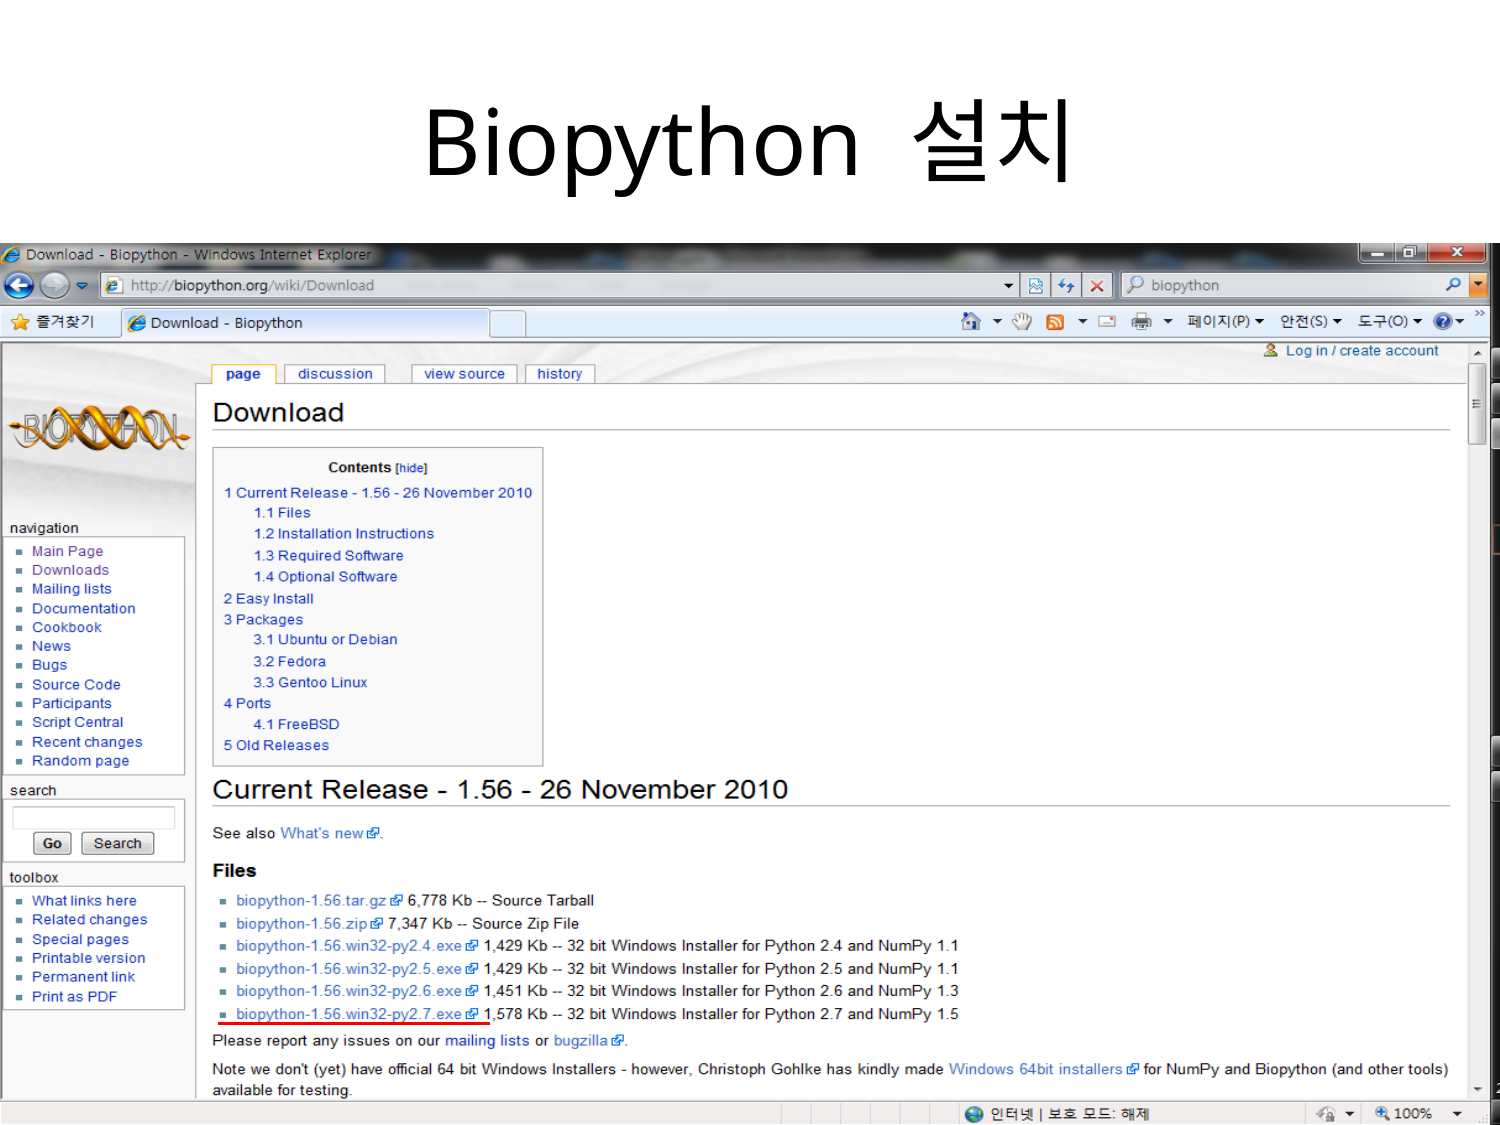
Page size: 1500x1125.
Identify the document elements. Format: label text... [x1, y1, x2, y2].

picture [0, 243, 1500, 1125]
title Biopython 설치 [75, 45, 1425, 233]
